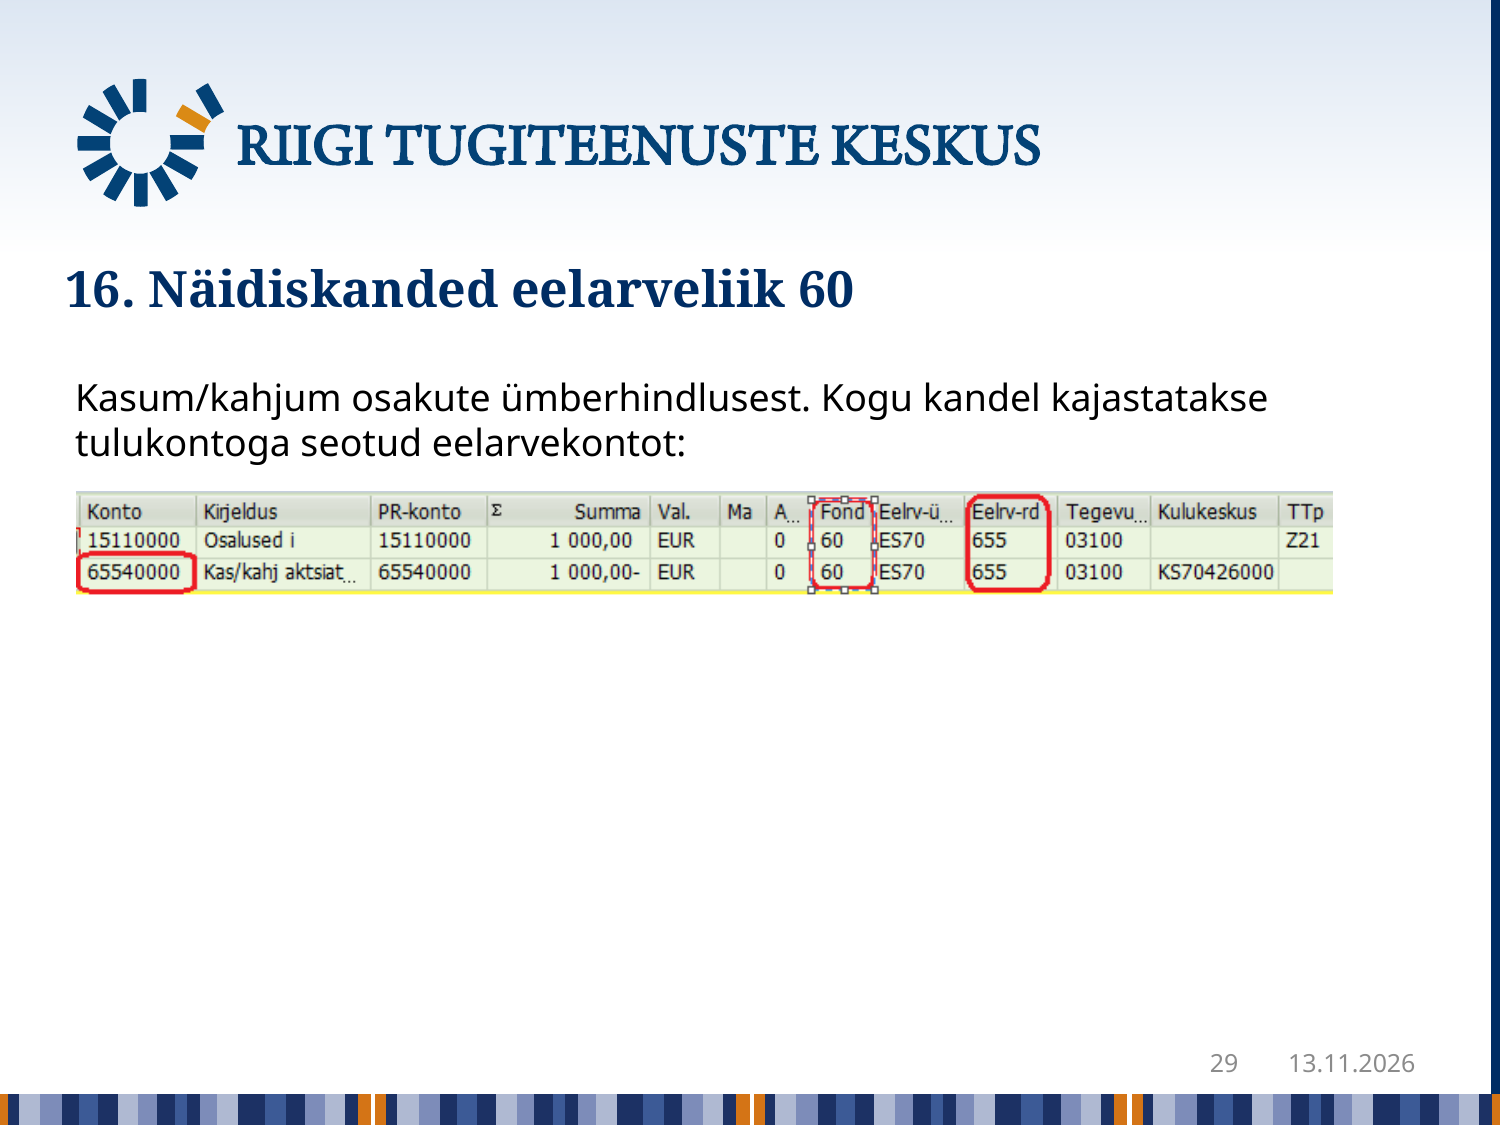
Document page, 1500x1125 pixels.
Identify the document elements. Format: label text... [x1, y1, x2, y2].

title 16. Näidiskanded eelarveliik 60 [64, 257, 1415, 339]
picture [76, 491, 1333, 599]
slide_number 29 [1139, 1035, 1254, 1095]
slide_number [1269, 1035, 1431, 1095]
list Kasum/kahjum osakute ümberhindlusest. Kogu kandel kajastatakse tulukontoga seotud eelarvekontot: [75, 373, 1425, 1012]
